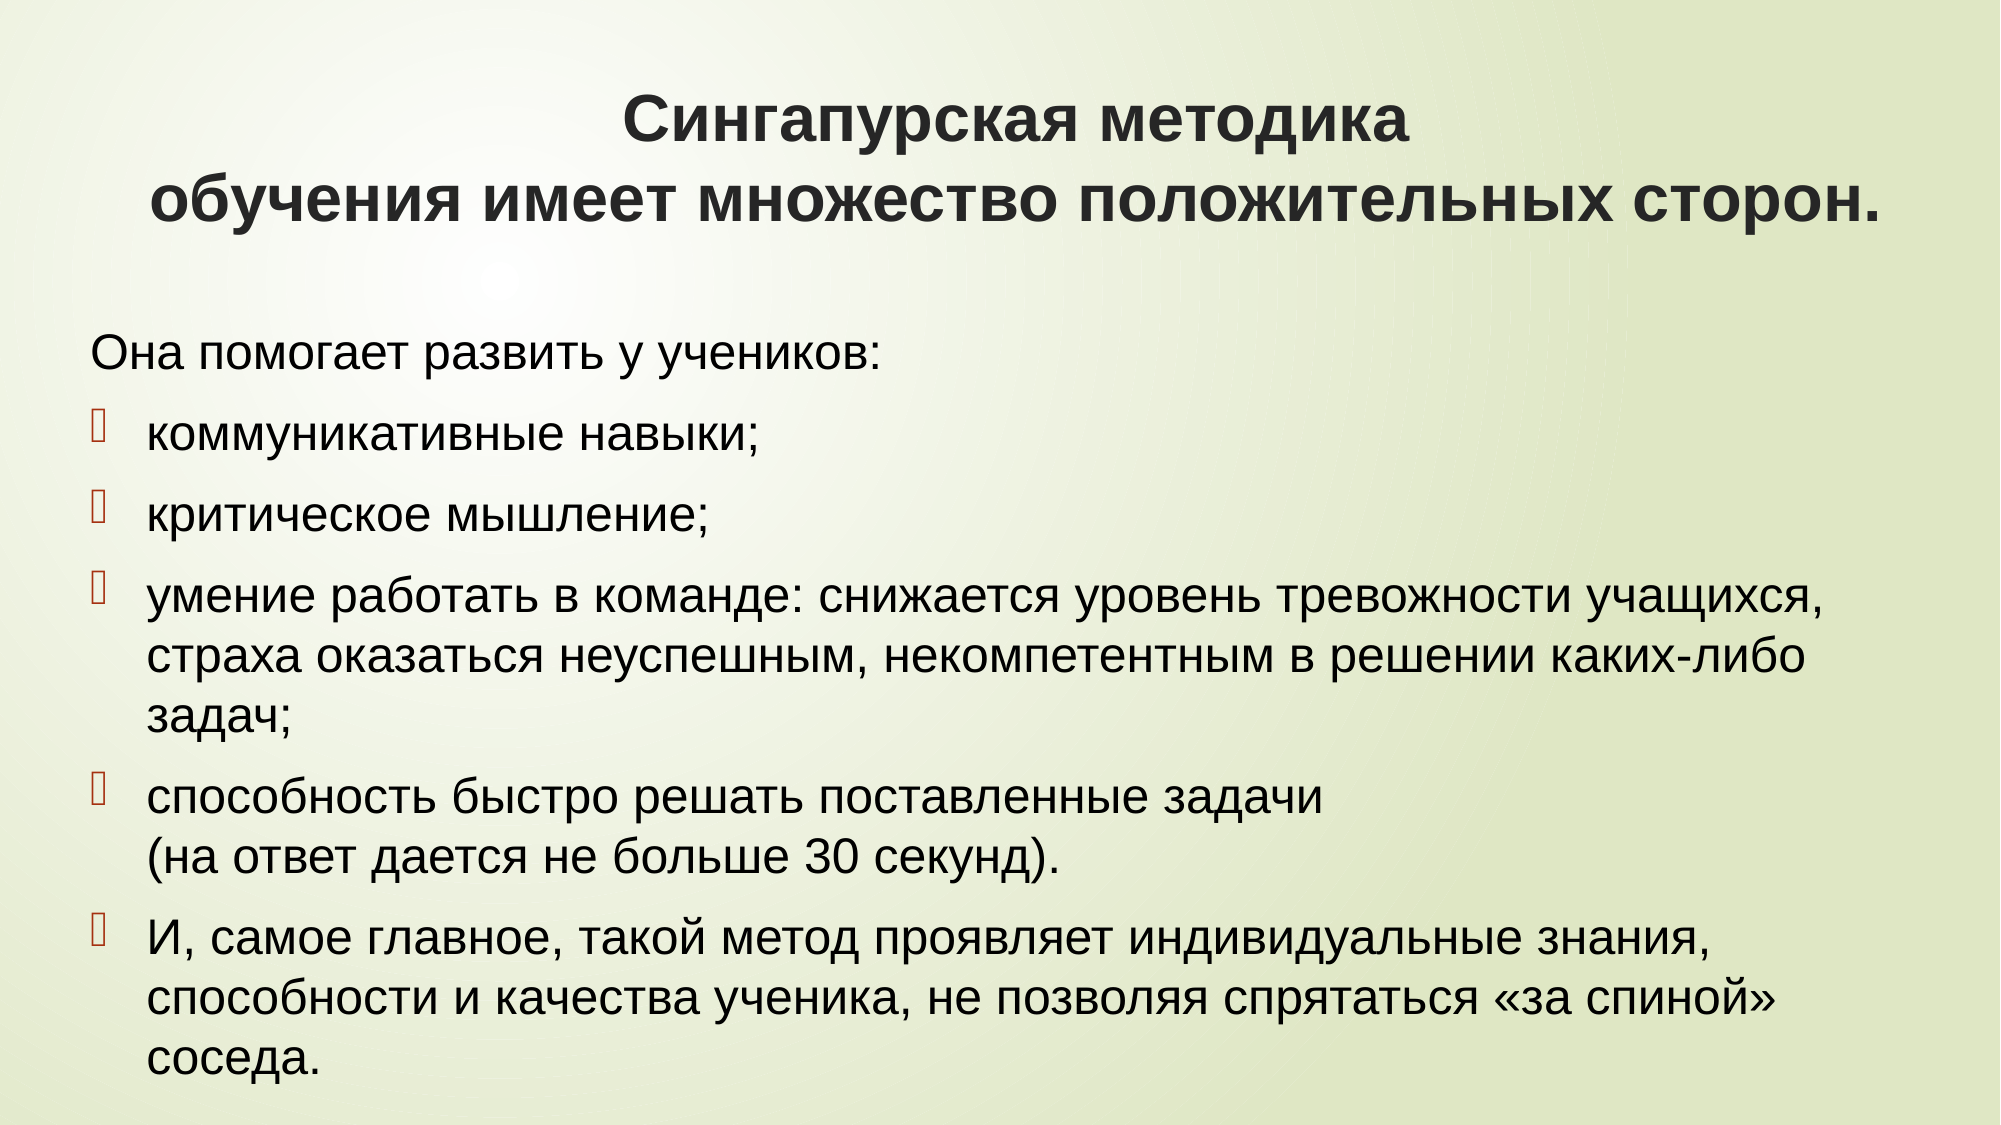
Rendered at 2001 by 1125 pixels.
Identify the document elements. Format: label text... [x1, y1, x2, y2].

list Она помогает развить у учеников: коммуникативные навыки; критическое мышление; умение работать в команде: снижается уровень тревожности учащихся, страха оказаться неуспешным, некомпетентным в решении каких-либо задач; способность быстро решать поставленные задачи (на ответ дается не больше 30 секунд). И, самое главное, такой метод проявляет индивидуальные знания, способности и качества ученика, не позволяя спрятаться «за спиной» соседа. [75, 312, 1958, 1125]
title Сингапурская методика обучения имеет множество положительных сторон. [75, 67, 1958, 312]
